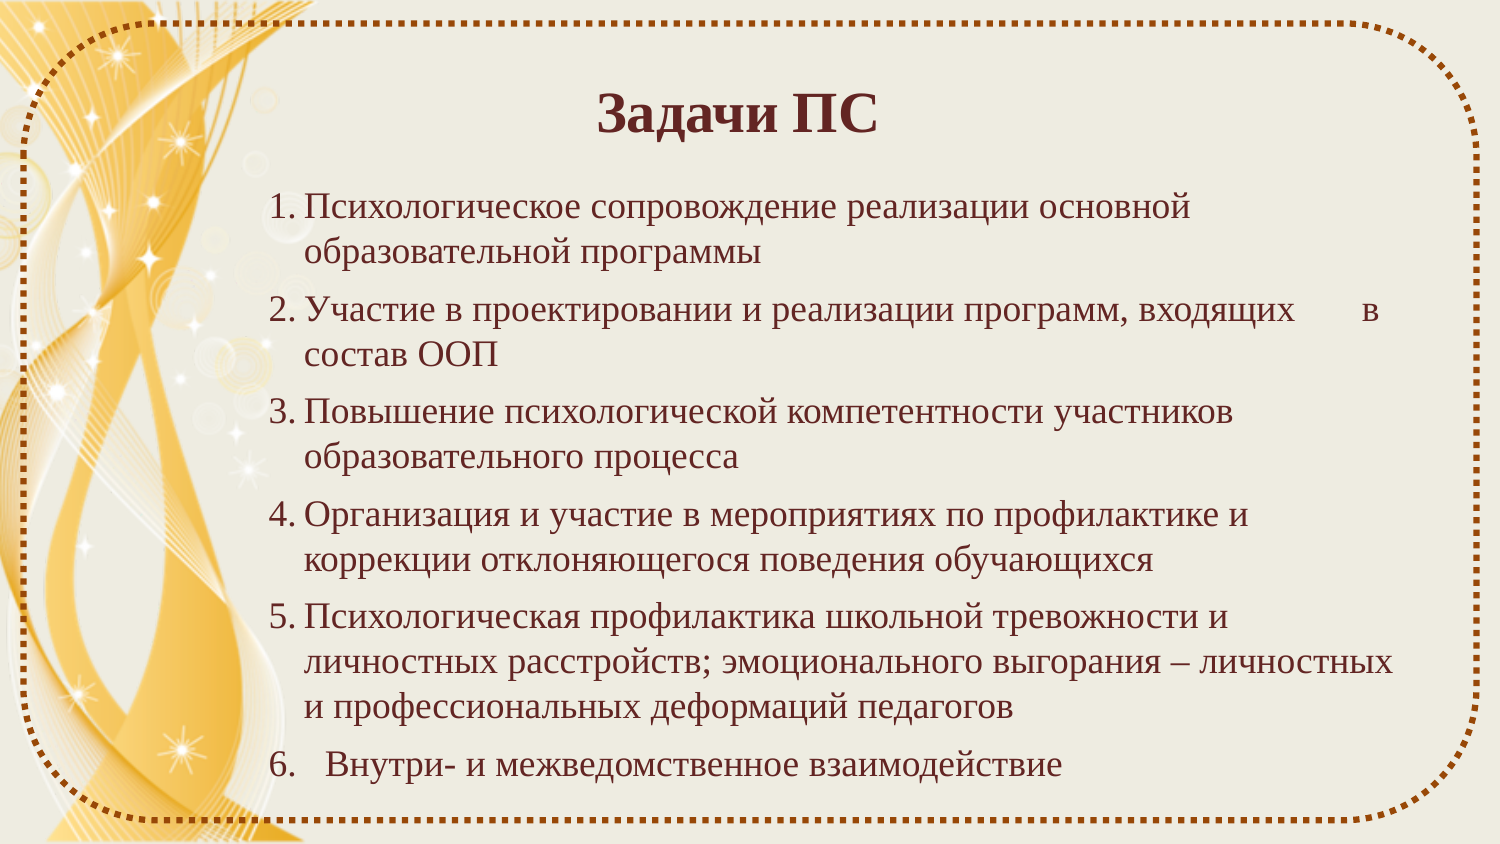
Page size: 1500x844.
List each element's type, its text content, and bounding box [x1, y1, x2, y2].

text_box Психологическое сопровождение реализации основной образовательной программы Участие в проектировании и реализации программ, входящих в состав ООП Повышение психологической компетентности участников образовательного процесса Организация и участие в мероприятиях по профилактике и коррекции отклоняющегося поведения обучающихся Психологическая профилактика школьной тревожности и личностных расстройств; эмоционального выгорания – личностных и профессиональных деформаций педагогов Внутри- и межведомственное взаимодействие [253, 173, 1412, 792]
picture [0, 0, 320, 844]
title Задачи ПС [194, 45, 1282, 174]
